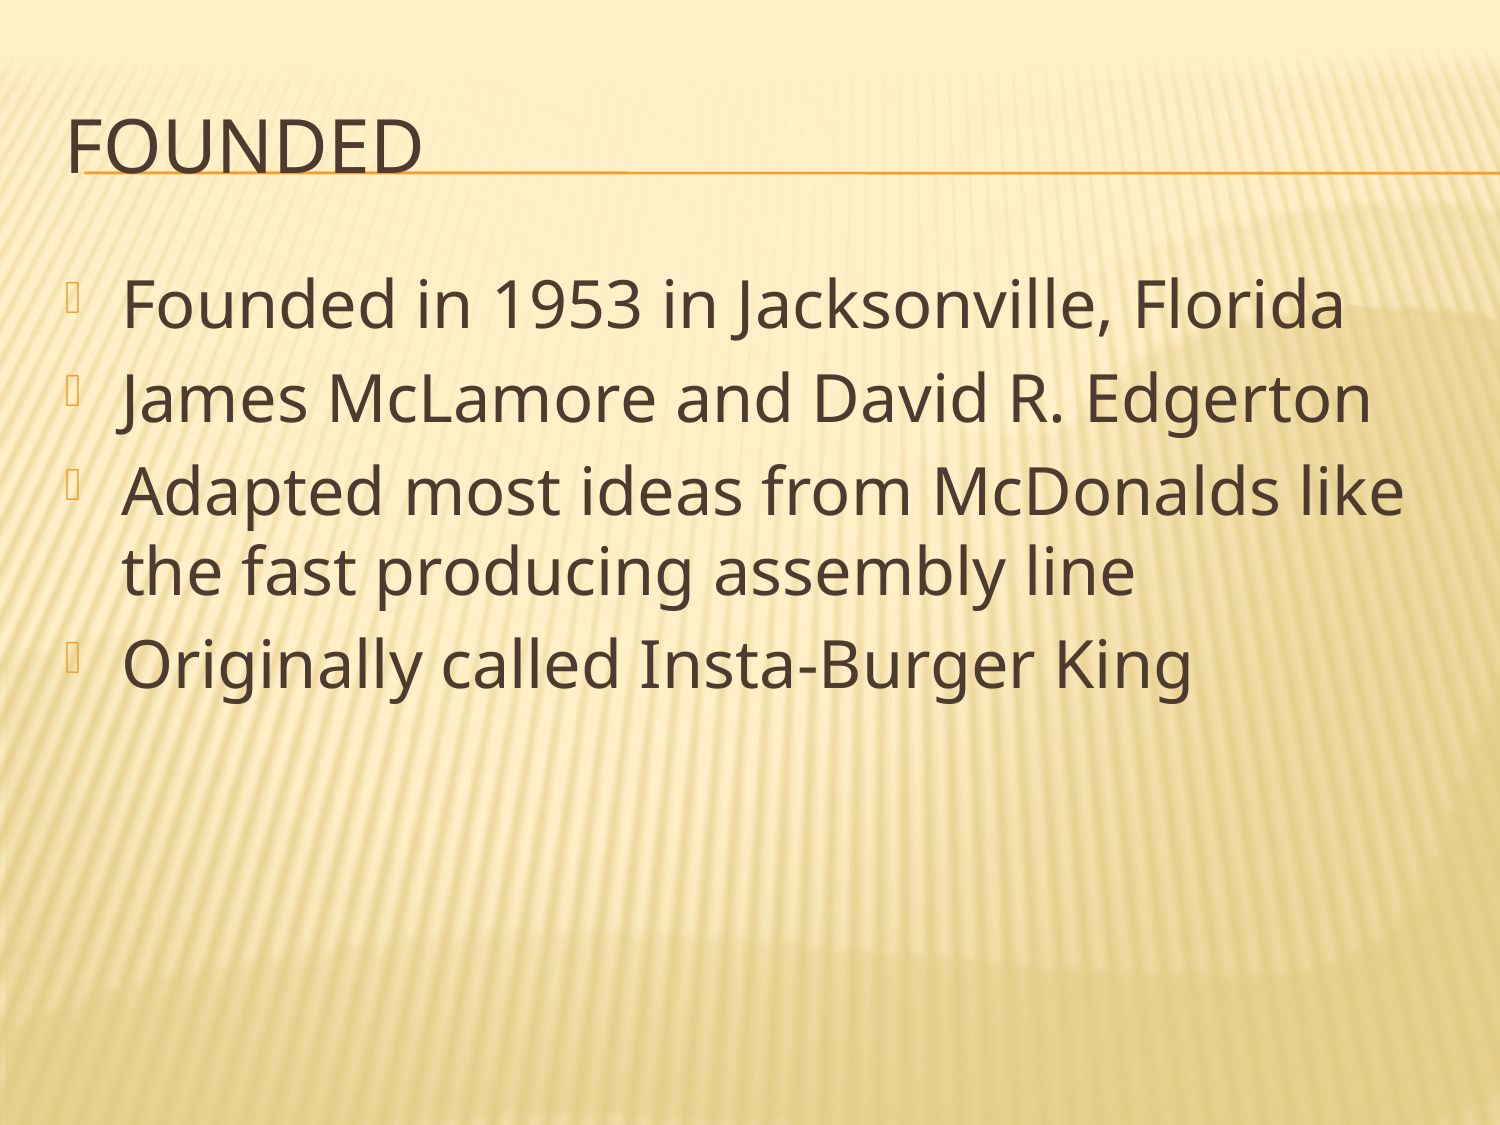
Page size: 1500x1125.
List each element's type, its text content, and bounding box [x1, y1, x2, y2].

title Founded [50, 75, 1475, 213]
list Founded in 1953 in Jacksonville, Florida James McLamore and David R. Edgerton Adapted most ideas from McDonalds like the fast producing assembly line Originally called Insta-Burger King [50, 254, 1475, 998]
